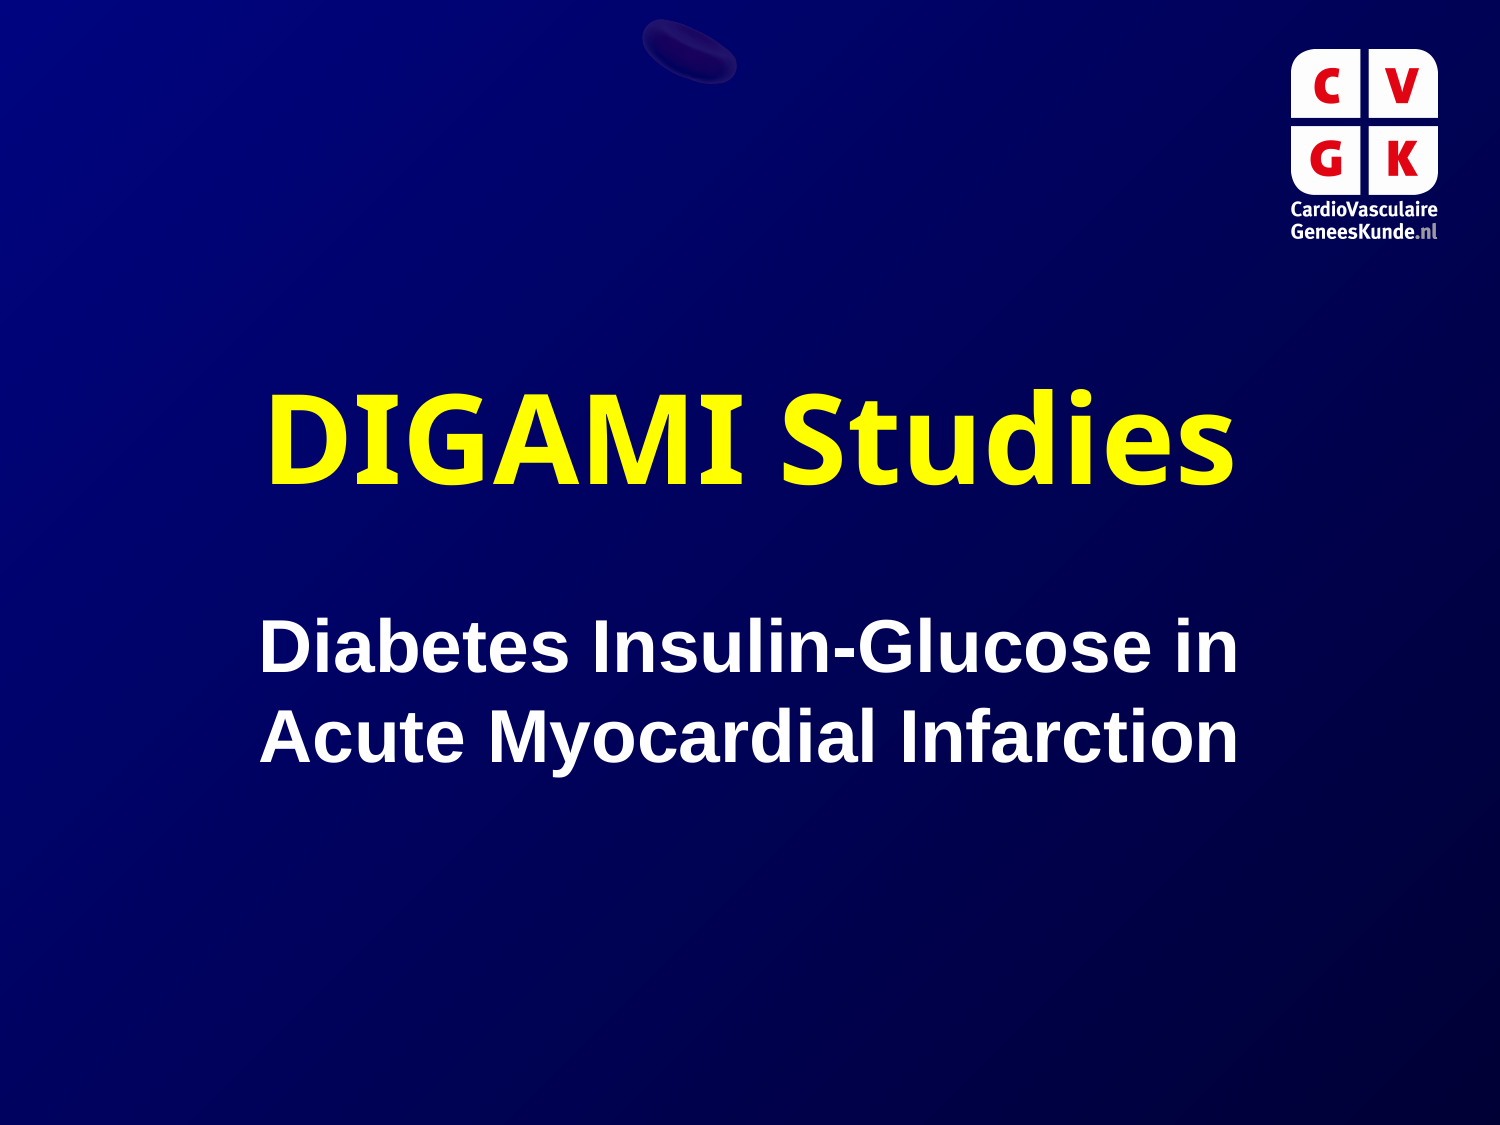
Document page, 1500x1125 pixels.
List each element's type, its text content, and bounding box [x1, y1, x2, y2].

subtitle Diabetes Insulin-Glucose in Acute Myocardial Infarction [225, 590, 1275, 716]
title DIGAMI Studies [112, 351, 1388, 593]
picture [1291, 49, 1438, 239]
